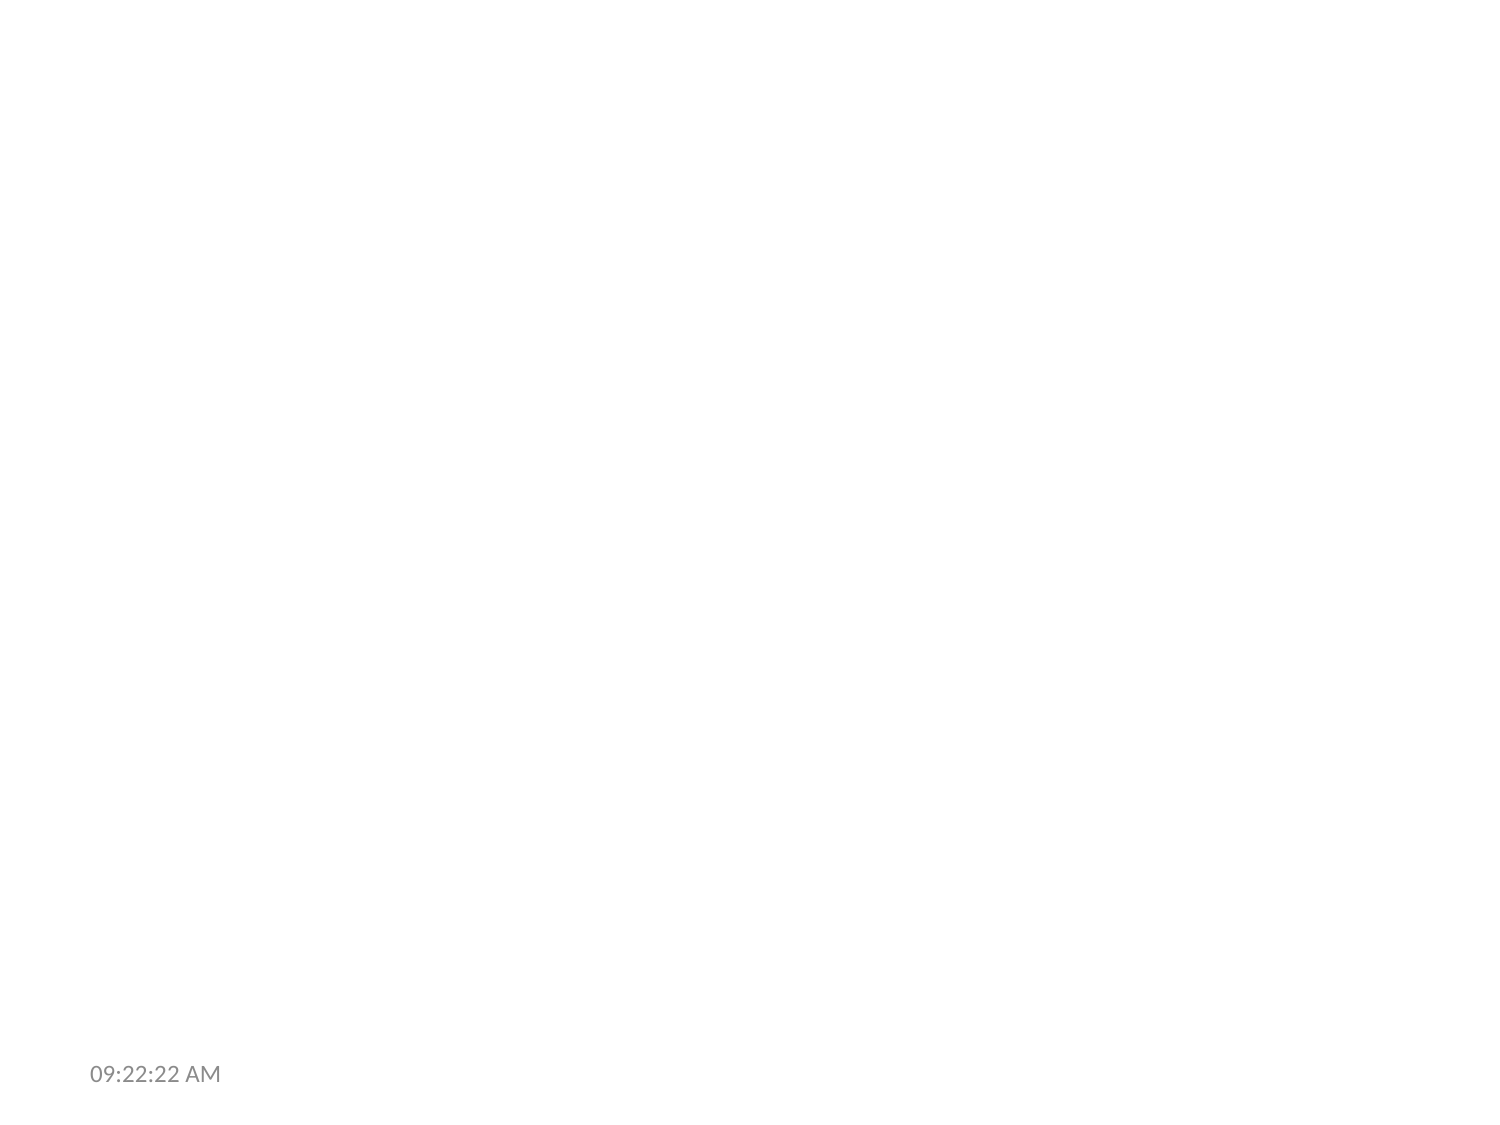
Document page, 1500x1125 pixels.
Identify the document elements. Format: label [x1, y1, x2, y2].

slide_number [75, 1042, 425, 1103]
